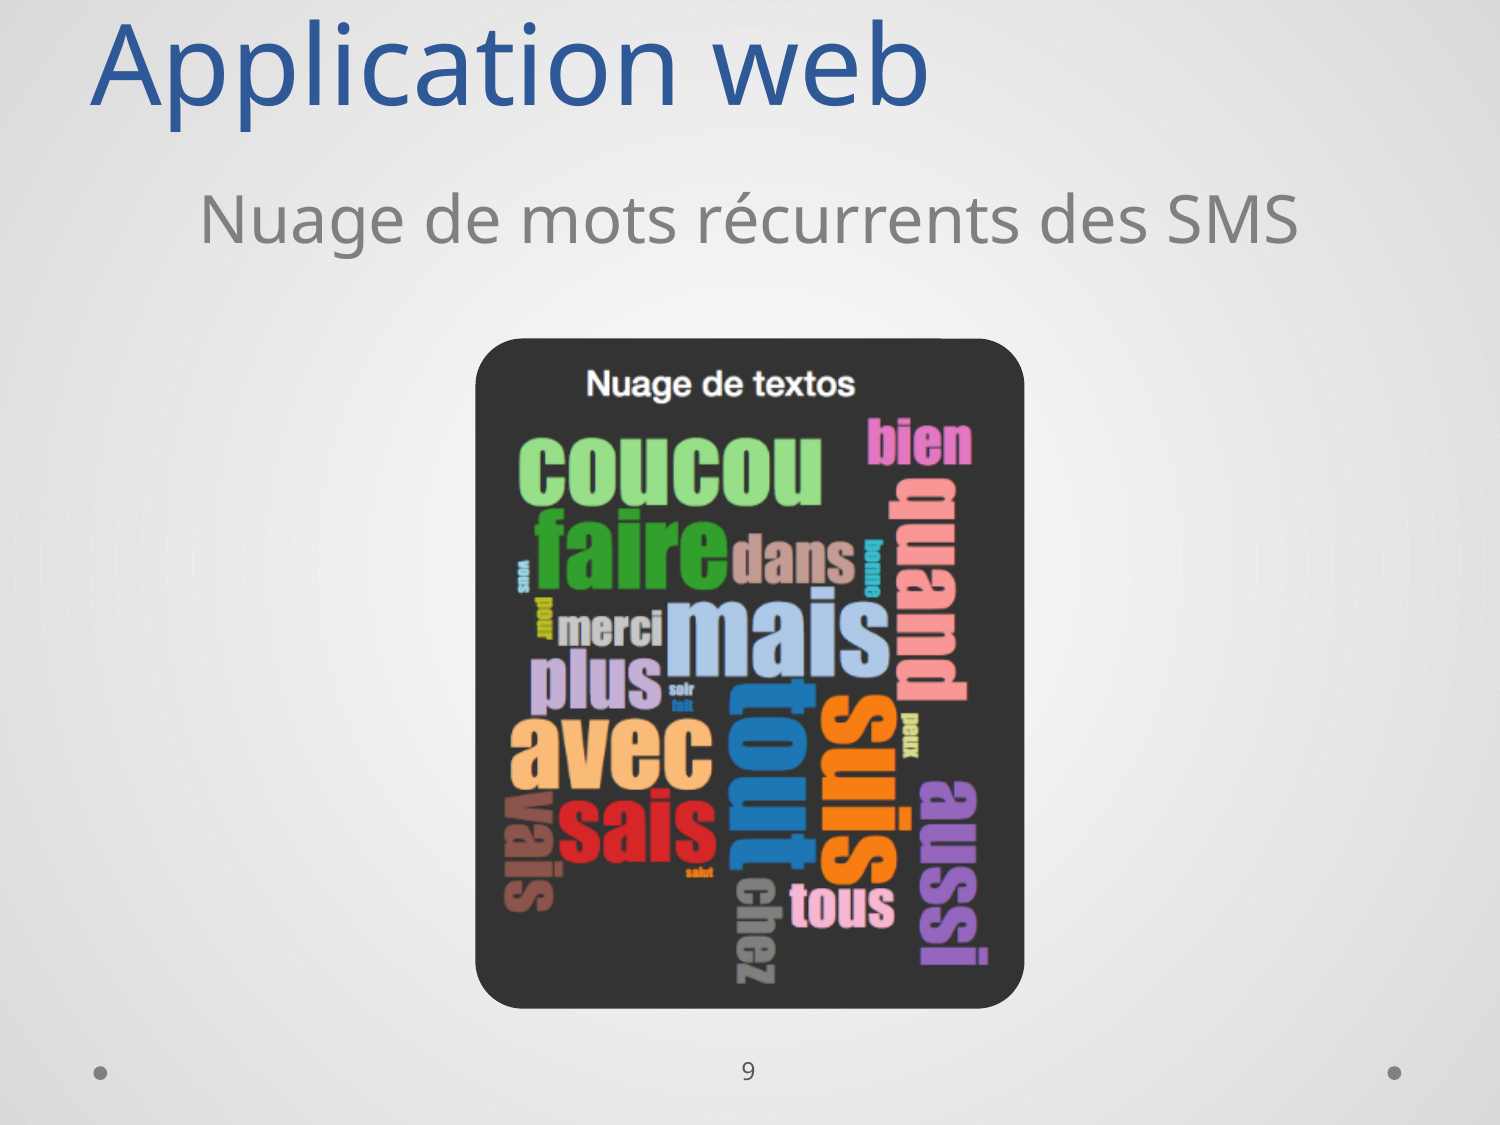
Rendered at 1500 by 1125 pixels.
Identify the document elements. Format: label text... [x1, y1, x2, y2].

text_box 9 [703, 1042, 797, 1103]
list Nuage de mots récurrents des SMS [75, 145, 1425, 1017]
title Application web [75, 0, 1425, 145]
picture [475, 338, 1025, 1009]
